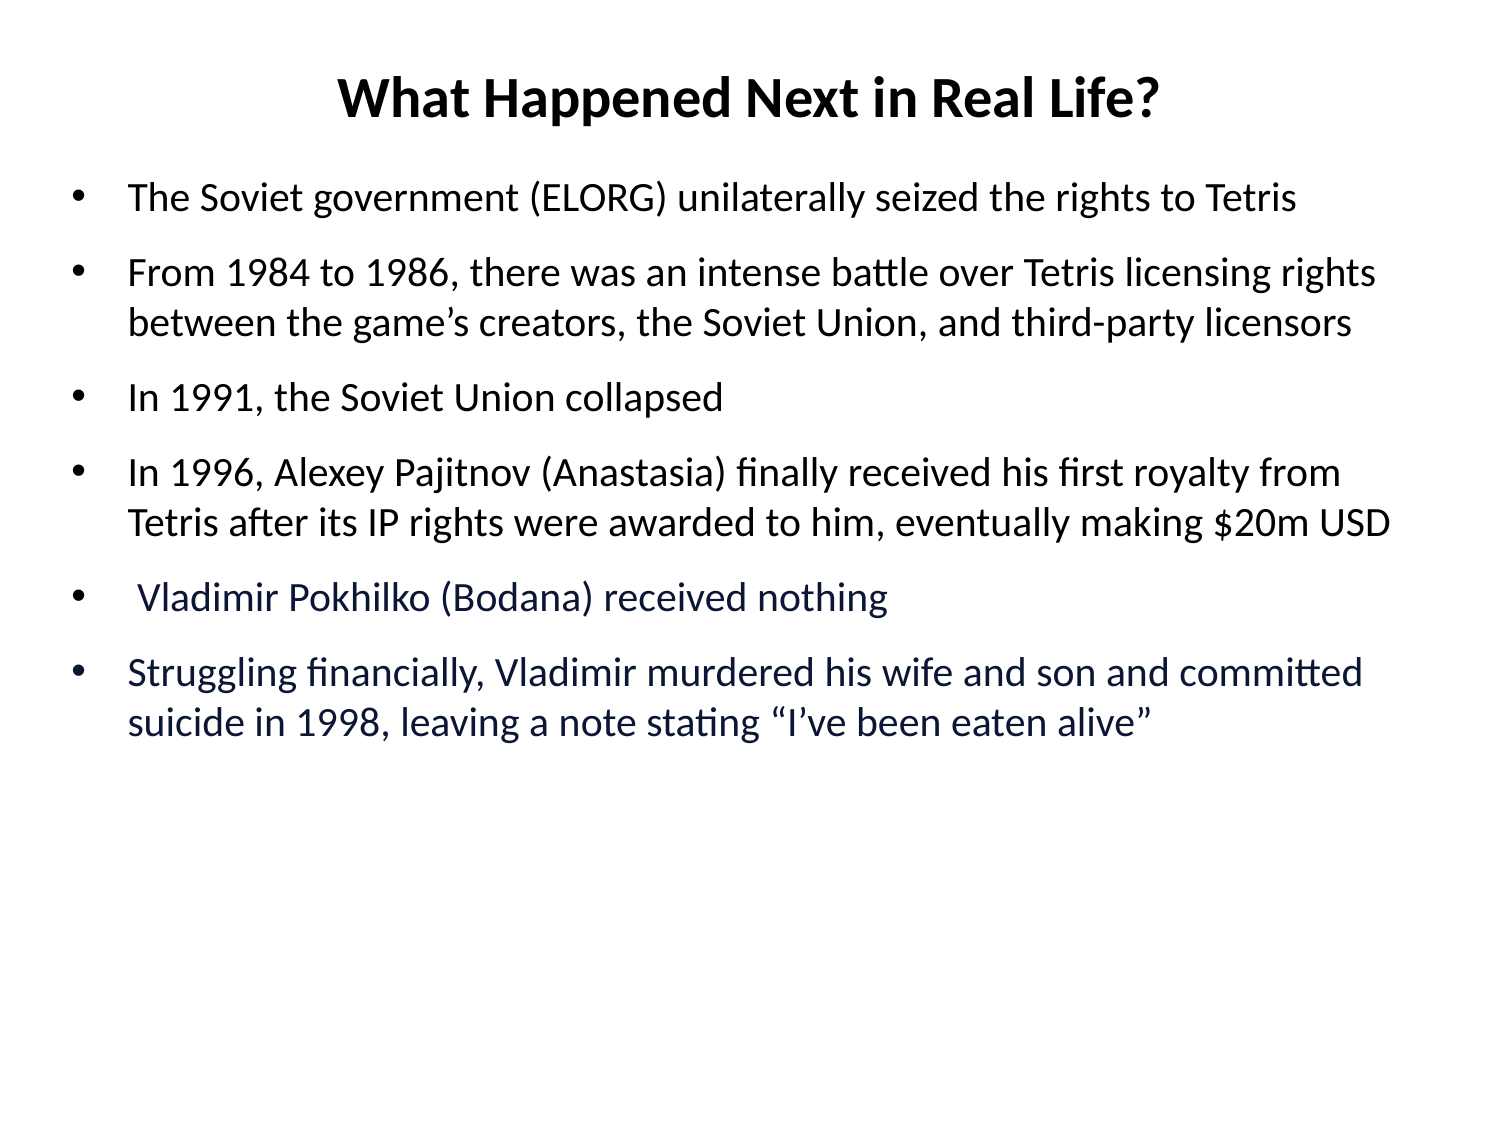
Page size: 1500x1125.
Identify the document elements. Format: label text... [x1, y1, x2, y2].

title What Happened Next in Real Life? [75, 0, 1425, 162]
list The Soviet government (ELORG) unilaterally seized the rights to Tetris From 1984 to 1986, there was an intense battle over Tetris licensing rights between the game’s creators, the Soviet Union, and third-party licensors In 1991, the Soviet Union collapsed In 1996, Alexey Pajitnov (Anastasia) finally received his first royalty from Tetris after its IP rights were awarded to him, eventually making $20m USD Vladimir Pokhilko (Bodana) received nothing Struggling financially, Vladimir murdered his wife and son and committed suicide in 1998, leaving a note stating “I’ve been eaten alive” [56, 162, 1444, 1088]
